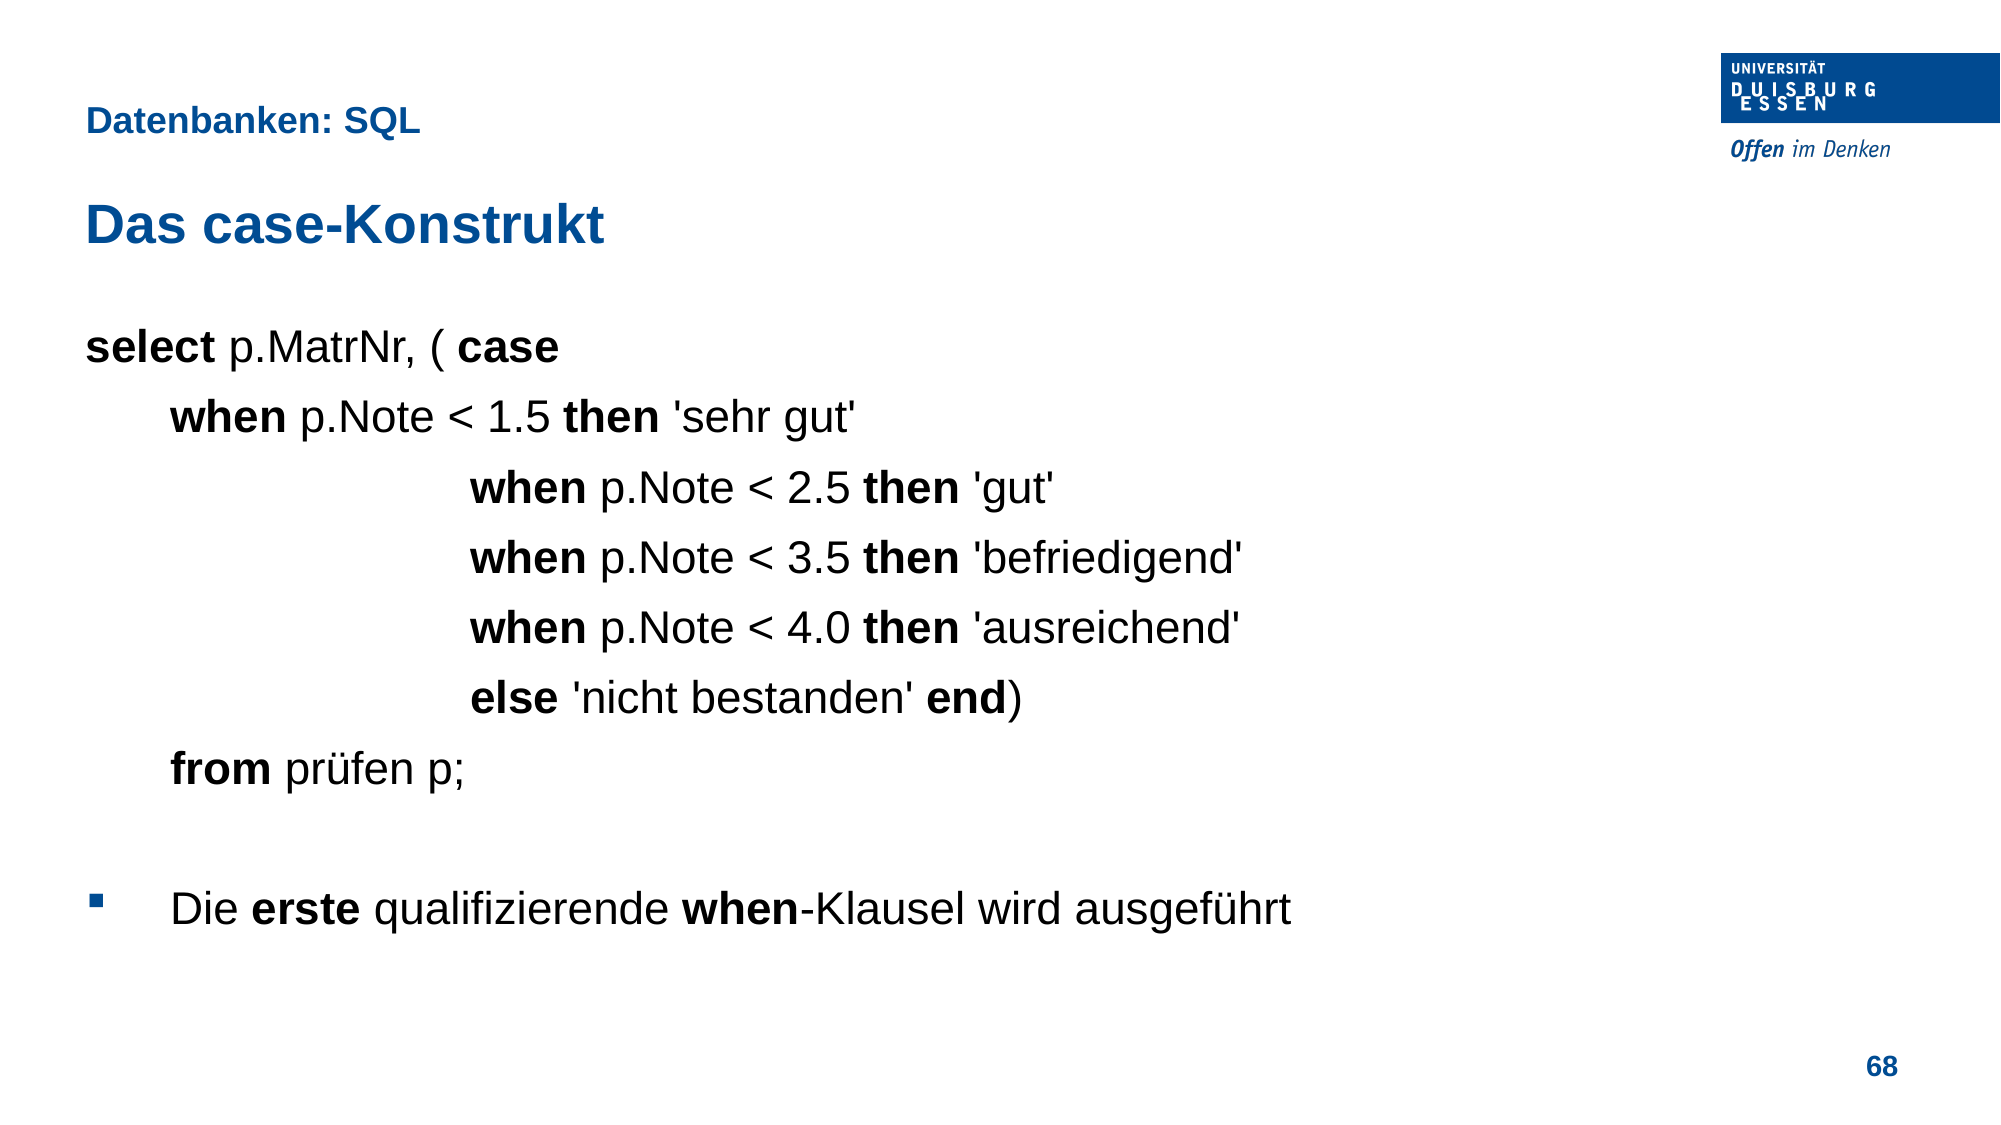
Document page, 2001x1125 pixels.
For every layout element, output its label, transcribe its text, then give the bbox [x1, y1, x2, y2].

picture [1721, 53, 2000, 162]
list Datenbanken: SQL [85, 101, 1696, 143]
list Das case-Konstrukt [85, 188, 1696, 263]
list select p.MatrNr, ( case when p.Note < 1.5 then 'sehr gut' when p.Note < 2.5 then 'gut' when p.Note < 3.5 then 'befriedigend' when p.Note < 4.0 then 'ausreichend' else 'nicht bestanden' end) from prüfen p; Die erste qualifizierende when-Klausel wird ausgeführt [85, 315, 1914, 1040]
slide_number 68 [1677, 1039, 1914, 1081]
